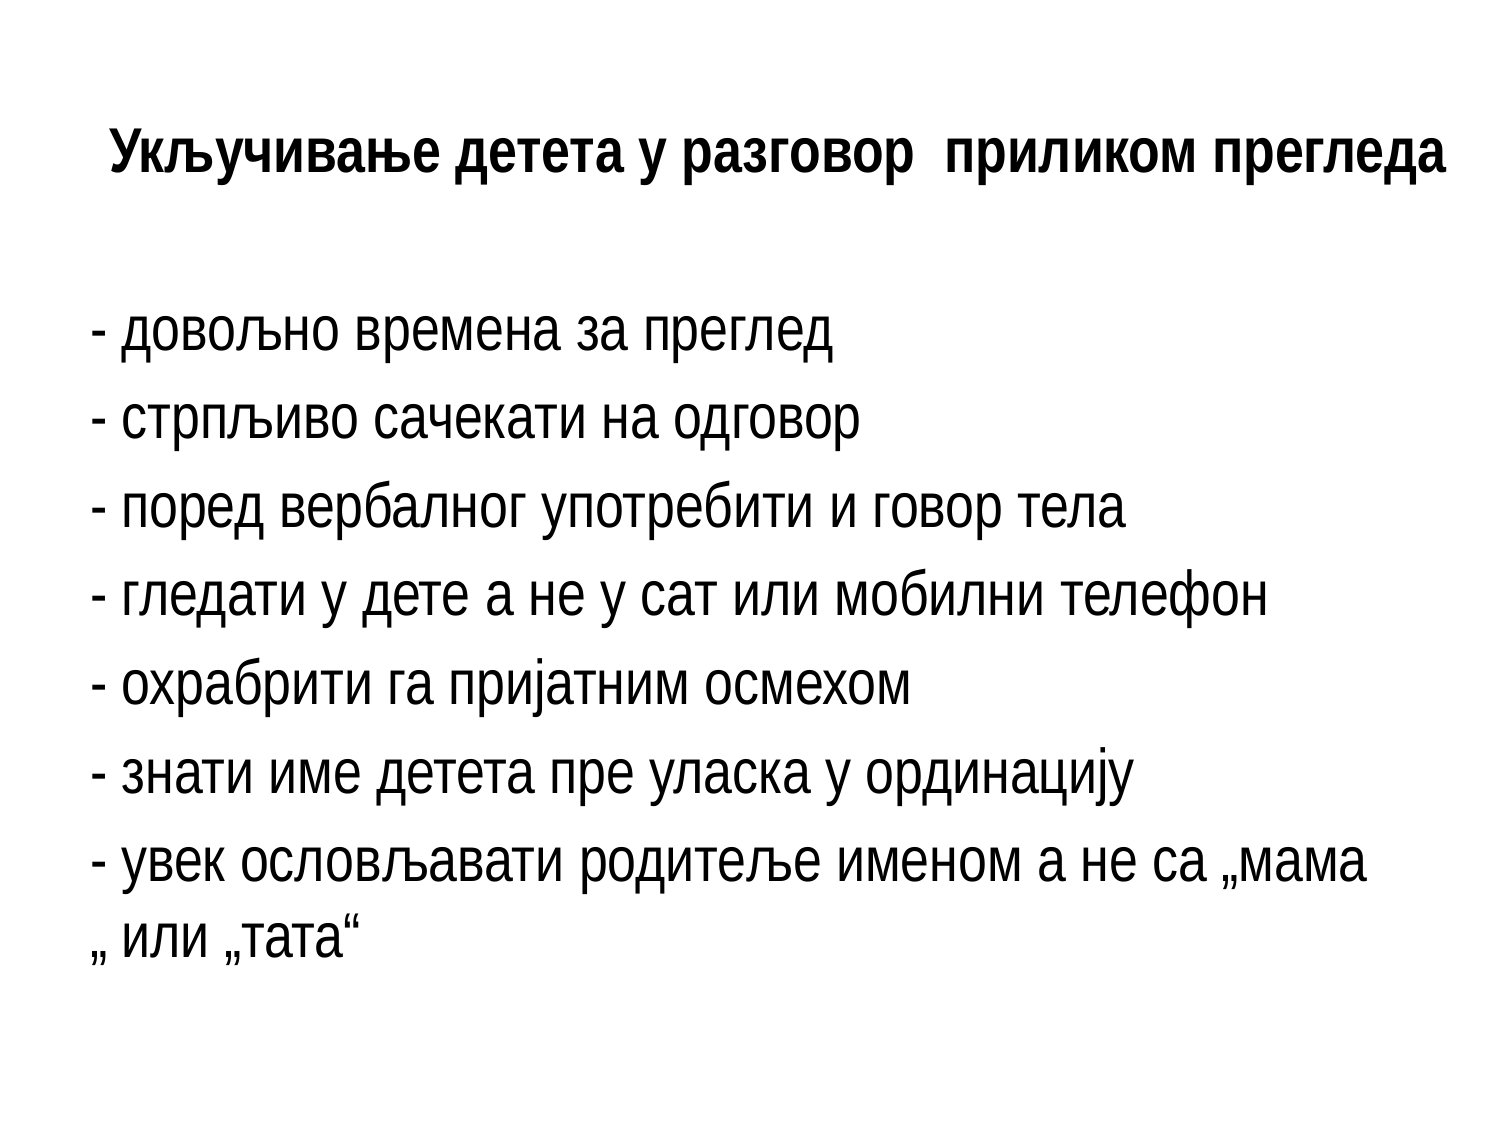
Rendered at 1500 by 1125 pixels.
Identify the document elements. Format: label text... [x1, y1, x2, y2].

list Укључивање детета у разговор приликом прегледа - довољно времена за преглед - стрпљиво сачекати на одговор - поред вербалног употребити и говор тела - гледати у дете а не у сат или мобилни телефон - охрабрити га пријатним осмехом - знати име детета пре уласка у ординацију - увек ословљавати родитеље именом а не са „мама „ или „тата“ [75, 101, 1483, 988]
